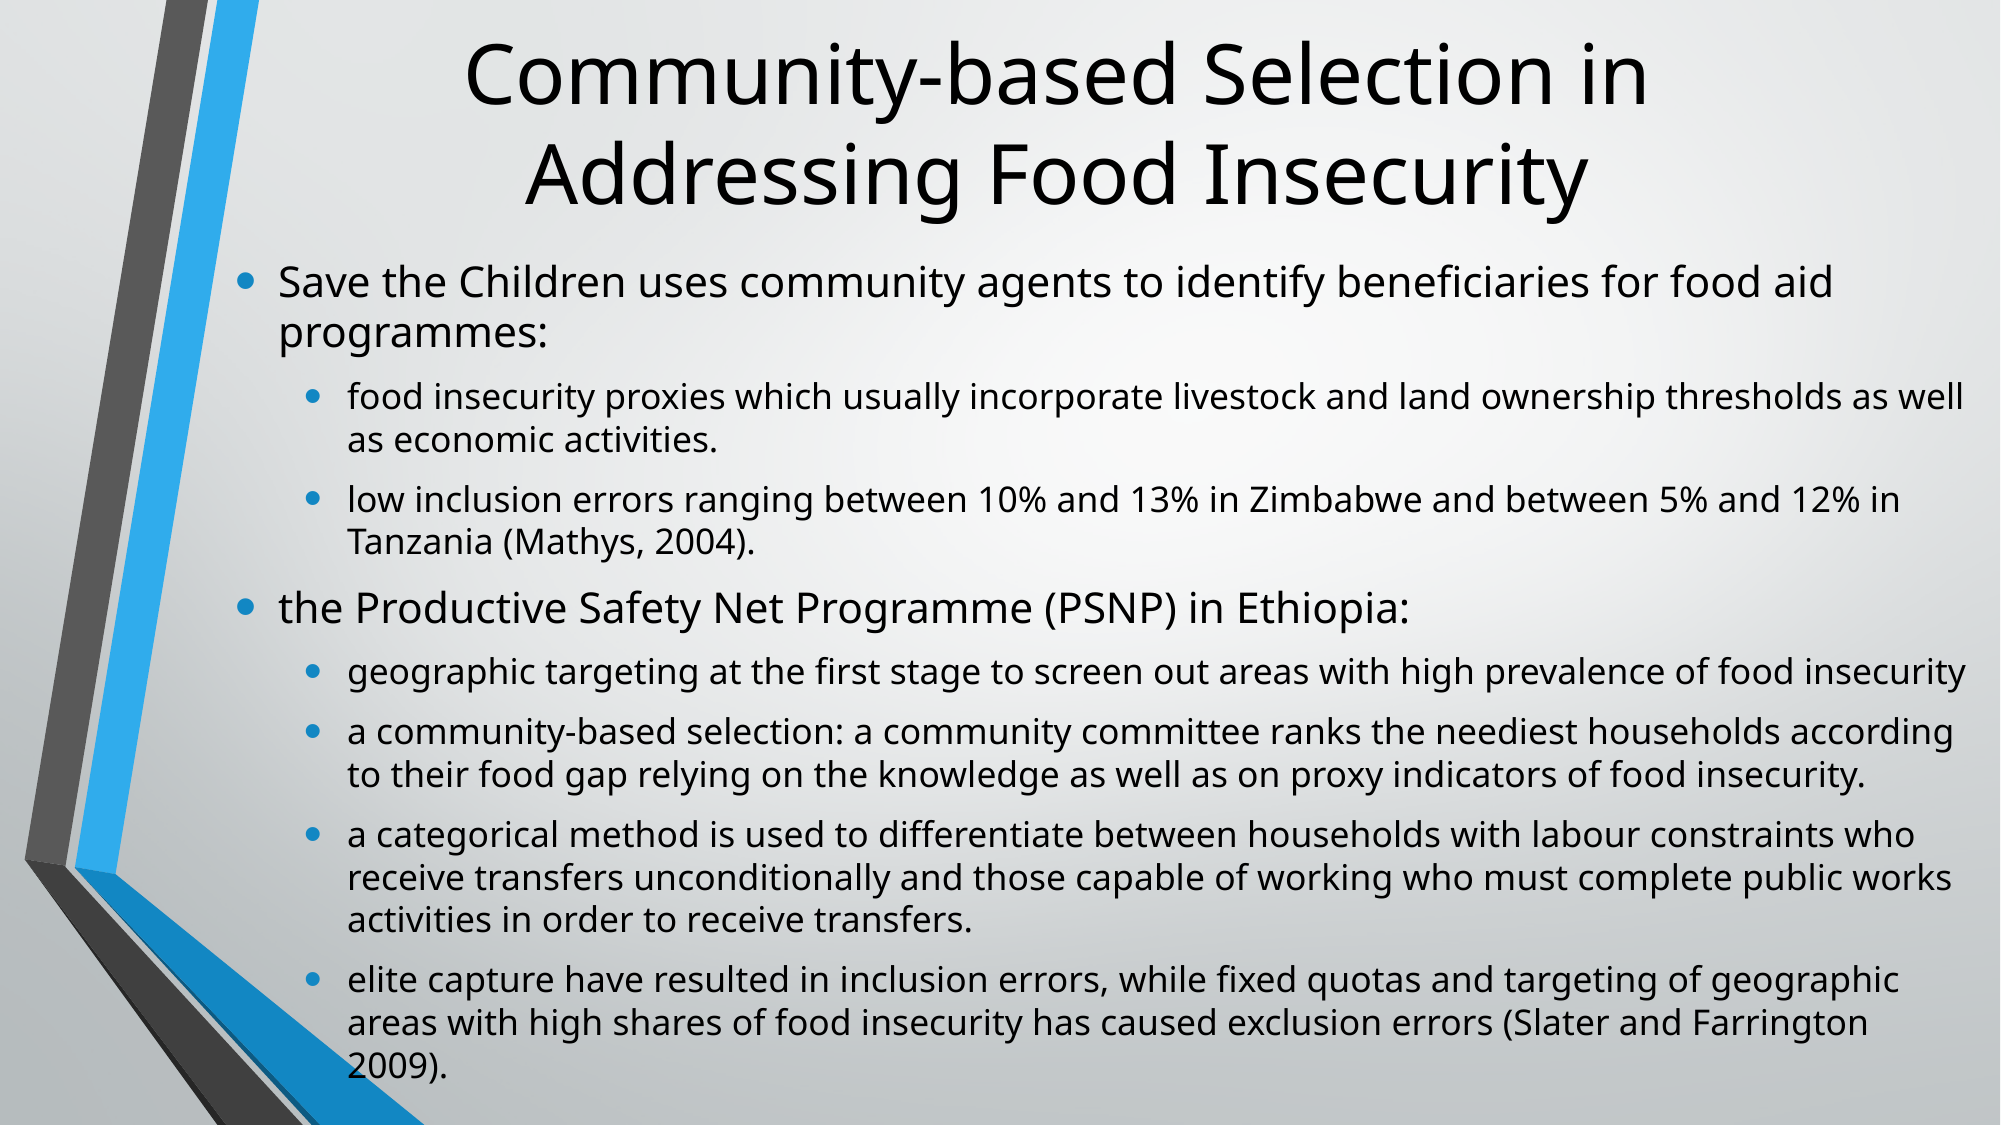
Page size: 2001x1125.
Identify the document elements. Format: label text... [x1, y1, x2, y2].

list Save the Children uses community agents to identify beneficiaries for food aid programmes: food insecurity proxies which usually incorporate livestock and land ownership thresholds as well as economic activities. low inclusion errors ranging between 10% and 13% in Zimbabwe and between 5% and 12% in Tanzania (Mathys, 2004). the Productive Safety Net Programme (PSNP) in Ethiopia: geographic targeting at the first stage to screen out areas with high prevalence of food insecurity a community-based selection: a community committee ranks the neediest households according to their food gap relying on the knowledge as well as on proxy indicators of food insecurity. a categorical method is used to differentiate between households with labour constraints who receive transfers unconditionally and those capable of working who must complete public works activities in order to receive transfers. elite capture have resulted in inclusion errors, while fixed quotas and targeting of geographic areas with high shares of food insecurity has caused exclusion errors (Slater and Farrington 2009). [220, 222, 1984, 1118]
title Community-based Selection in Addressing Food Insecurity [236, 7, 1880, 222]
